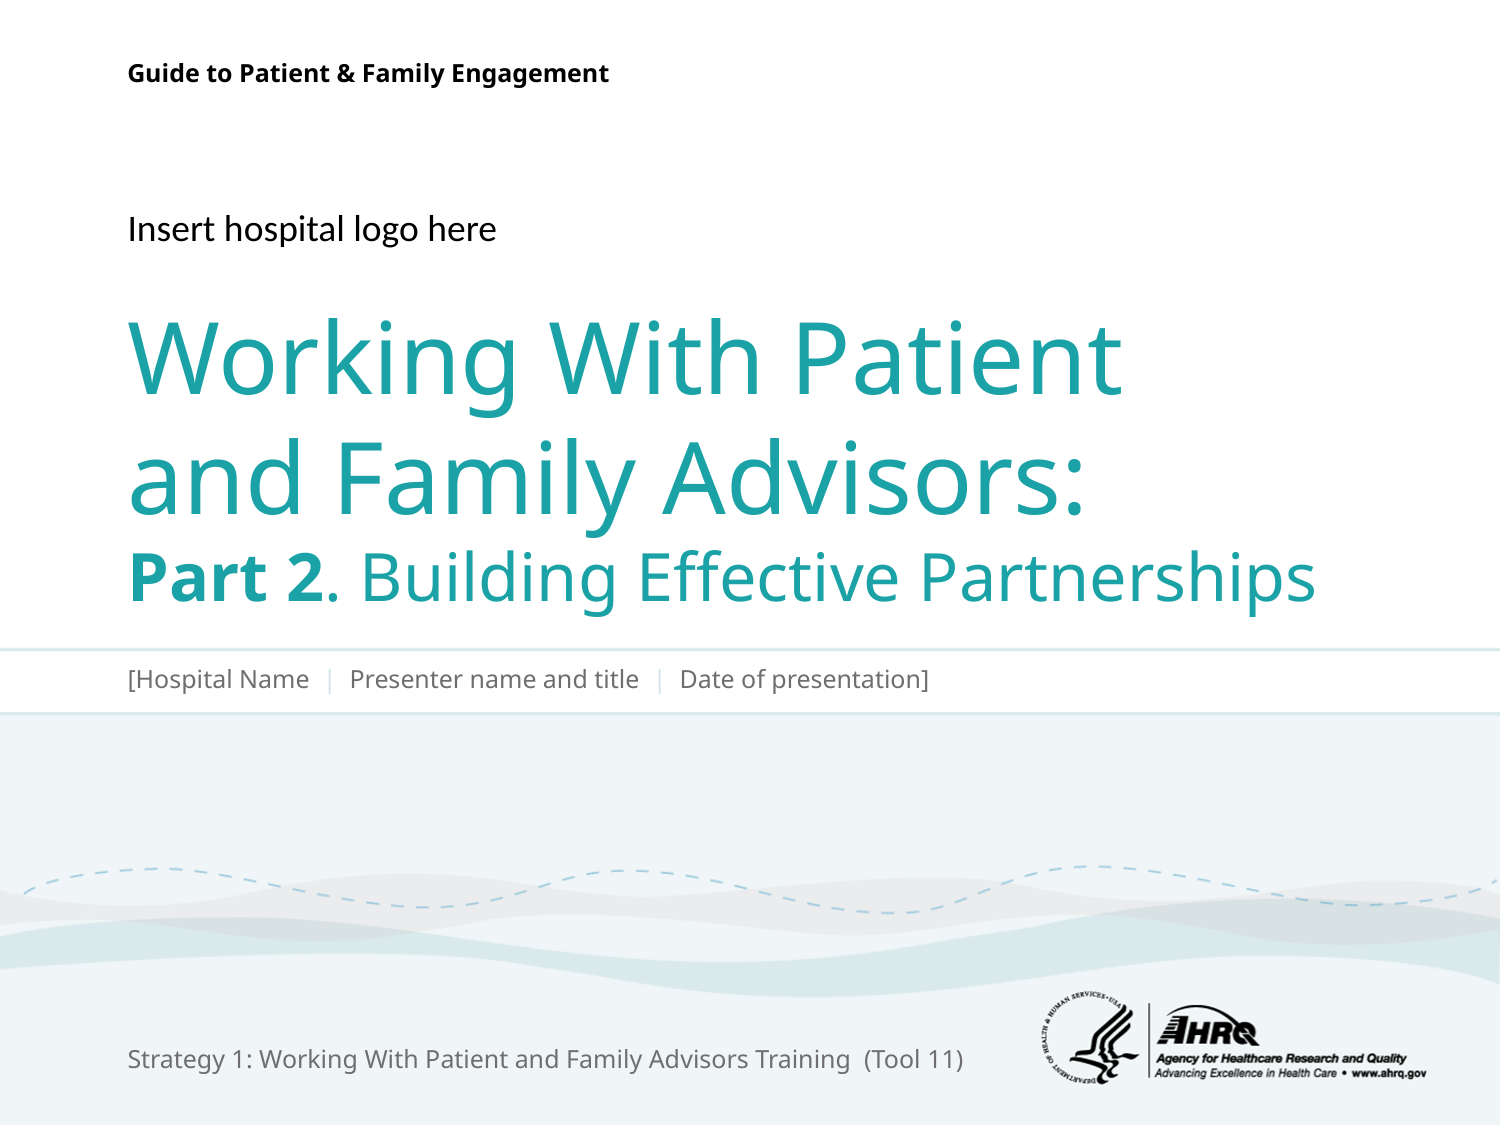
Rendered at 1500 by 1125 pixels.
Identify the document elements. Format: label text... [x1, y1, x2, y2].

picture [0, 0, 1500, 1125]
title Insert hospital logo here Working With Patient and Family Advisors: Part 2. Building Effective Partnerships [112, 196, 1388, 625]
subtitle [Hospital Name | Presenter name and title | Date of presentation] Strategy 1: Working With Patient and Family Advisors Training (Tool 11) [112, 650, 1163, 1088]
